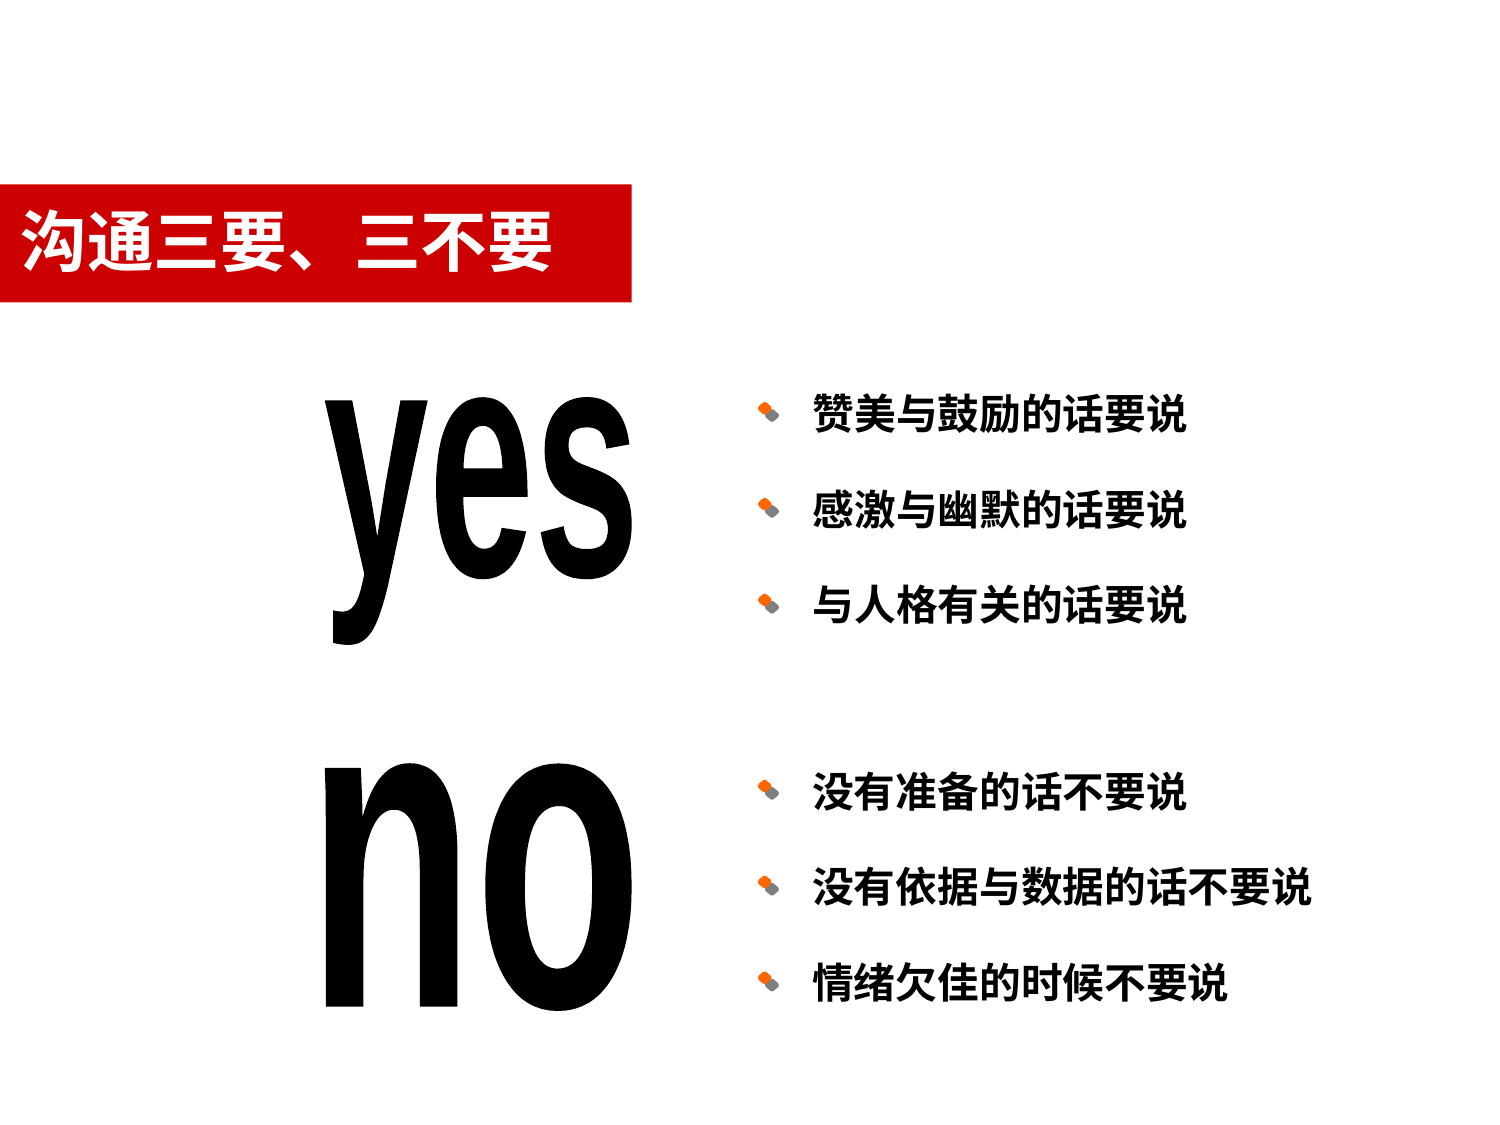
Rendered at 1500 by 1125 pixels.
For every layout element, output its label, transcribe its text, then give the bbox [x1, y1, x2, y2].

text_box 沟通三要、三不要 [5, 177, 845, 303]
text_box [0, 184, 5, 303]
text_box 没有准备的话不要说 没有依据与数据的话不要说 情绪欠佳的时候不要说 [738, 732, 1350, 1015]
text_box 赞美与鼓励的话要说 感激与幽默的话要说 与人格有关的话要说 [738, 355, 1258, 637]
